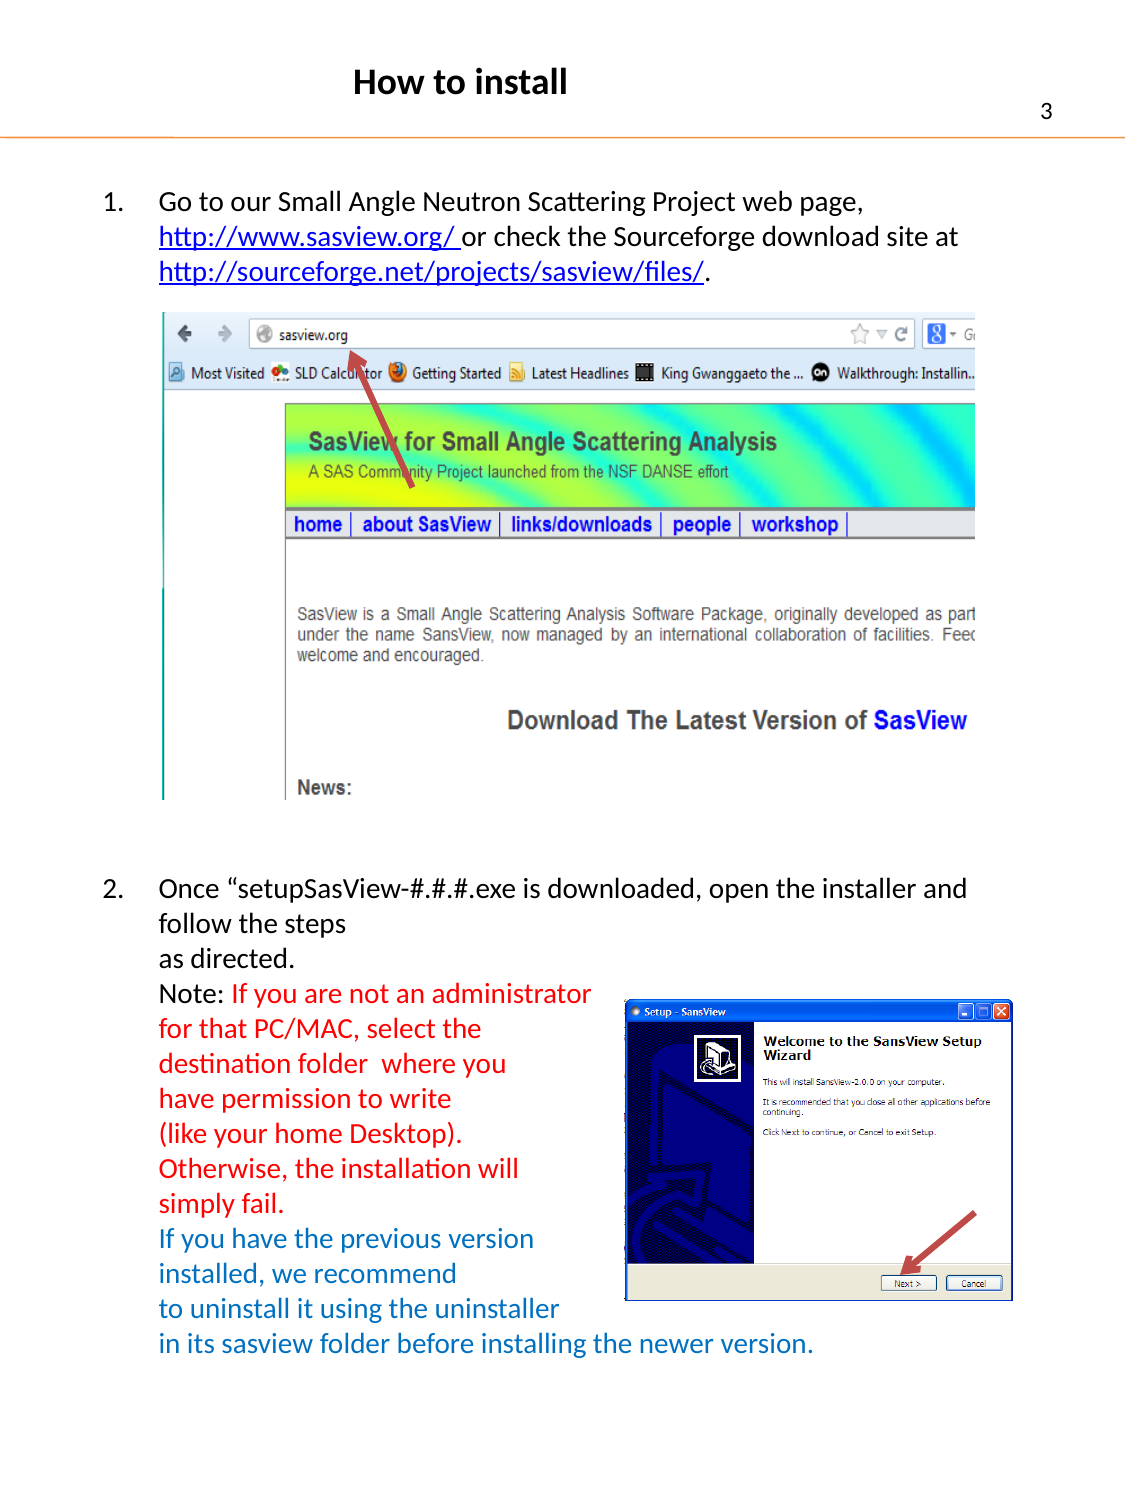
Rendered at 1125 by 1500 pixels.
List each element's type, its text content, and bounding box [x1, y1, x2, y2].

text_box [899, 1212, 976, 1276]
text_box Once “setupSasView-#.#.#.exe is downloaded, open the installer and follow the steps as directed. Note: If you are not an administrator for that PC/MAC, select the destination folder where you have permission to write (like your home Desktop). Otherwise, the installation will simply fail. If you have the previous version installed, we recommend to uninstall it using the uninstaller in its sasview folder before installing the newer version. [87, 862, 988, 1367]
text_box 3 [1025, 87, 1068, 133]
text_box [349, 349, 413, 488]
picture [162, 312, 976, 801]
picture [624, 999, 1013, 1301]
text_box Go to our Small Angle Neutron Scattering Project web page, http://www.sasview.org/ or check the Sourceforge download site at http://sourceforge.net/projects/sasview/files/. [87, 174, 988, 330]
text_box How to install [338, 49, 584, 110]
